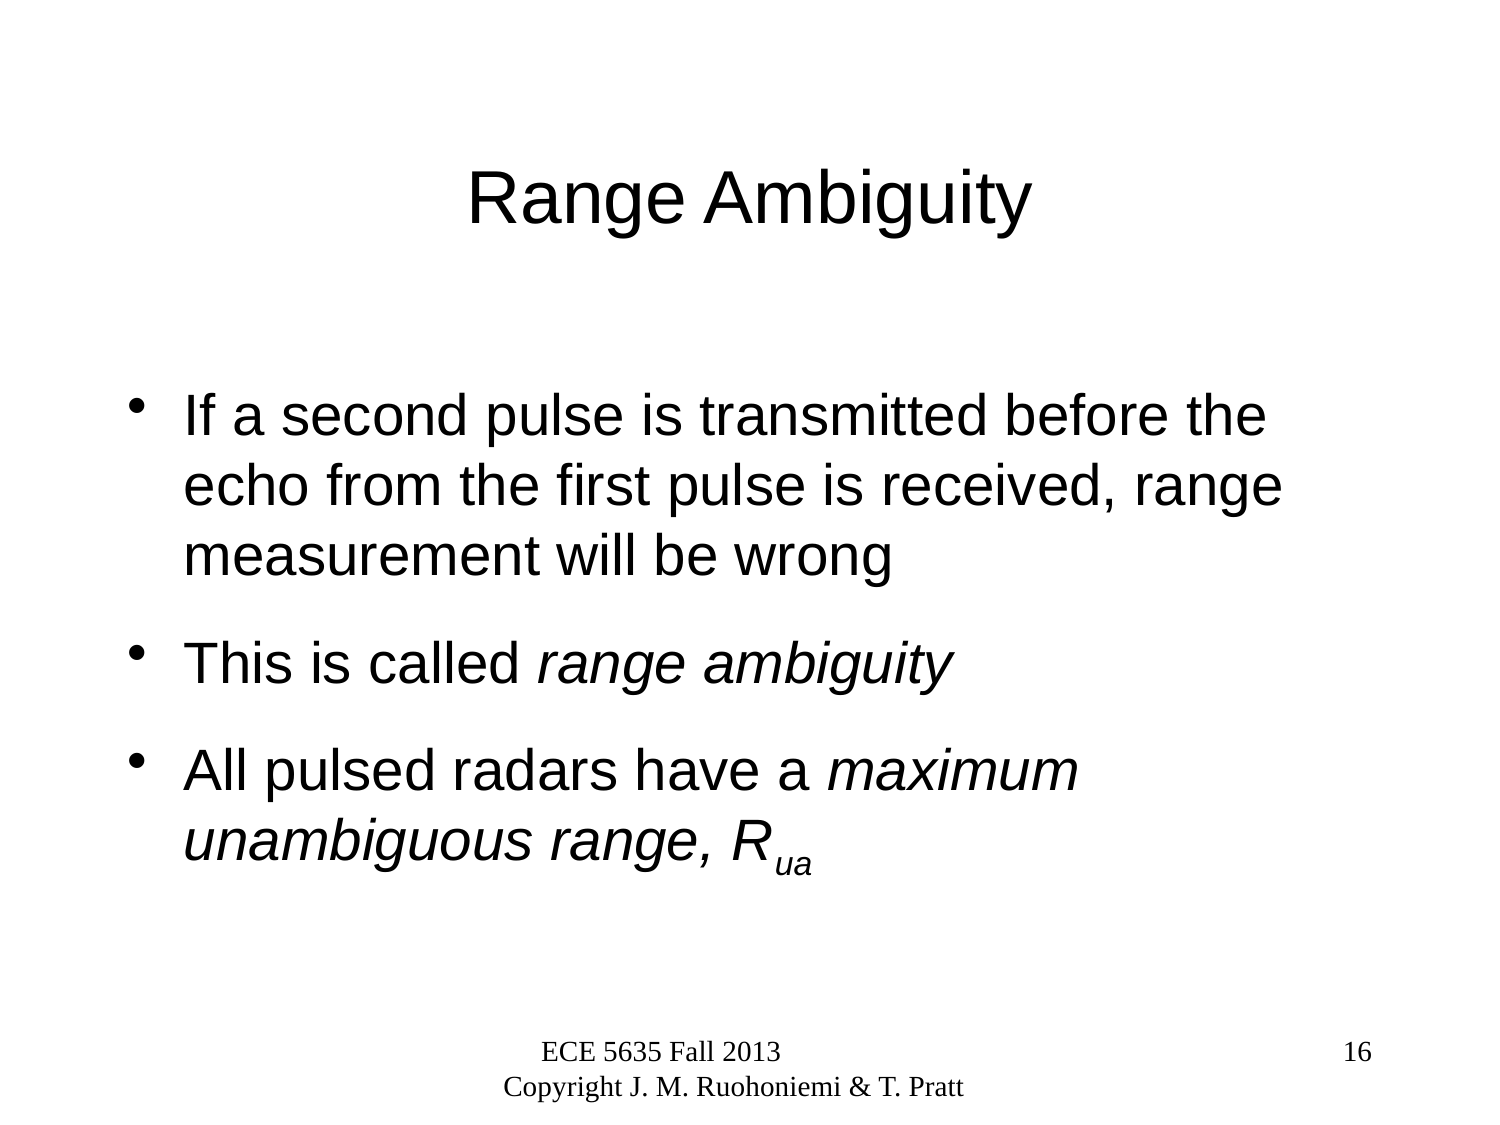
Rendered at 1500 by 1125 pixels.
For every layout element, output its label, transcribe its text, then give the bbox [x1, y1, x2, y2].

footer ECE 5635 Fall 2013 Copyright J. M. Ruohoniemi & T. Pratt [487, 1024, 988, 1101]
title Range Ambiguity [112, 99, 1388, 288]
slide_number 16 [1074, 1024, 1388, 1101]
list If a second pulse is transmitted before the echo from the first pulse is received, range measurement will be wrong This is called range ambiguity All pulsed radars have a maximum unambiguous range, Rua [112, 299, 1388, 976]
